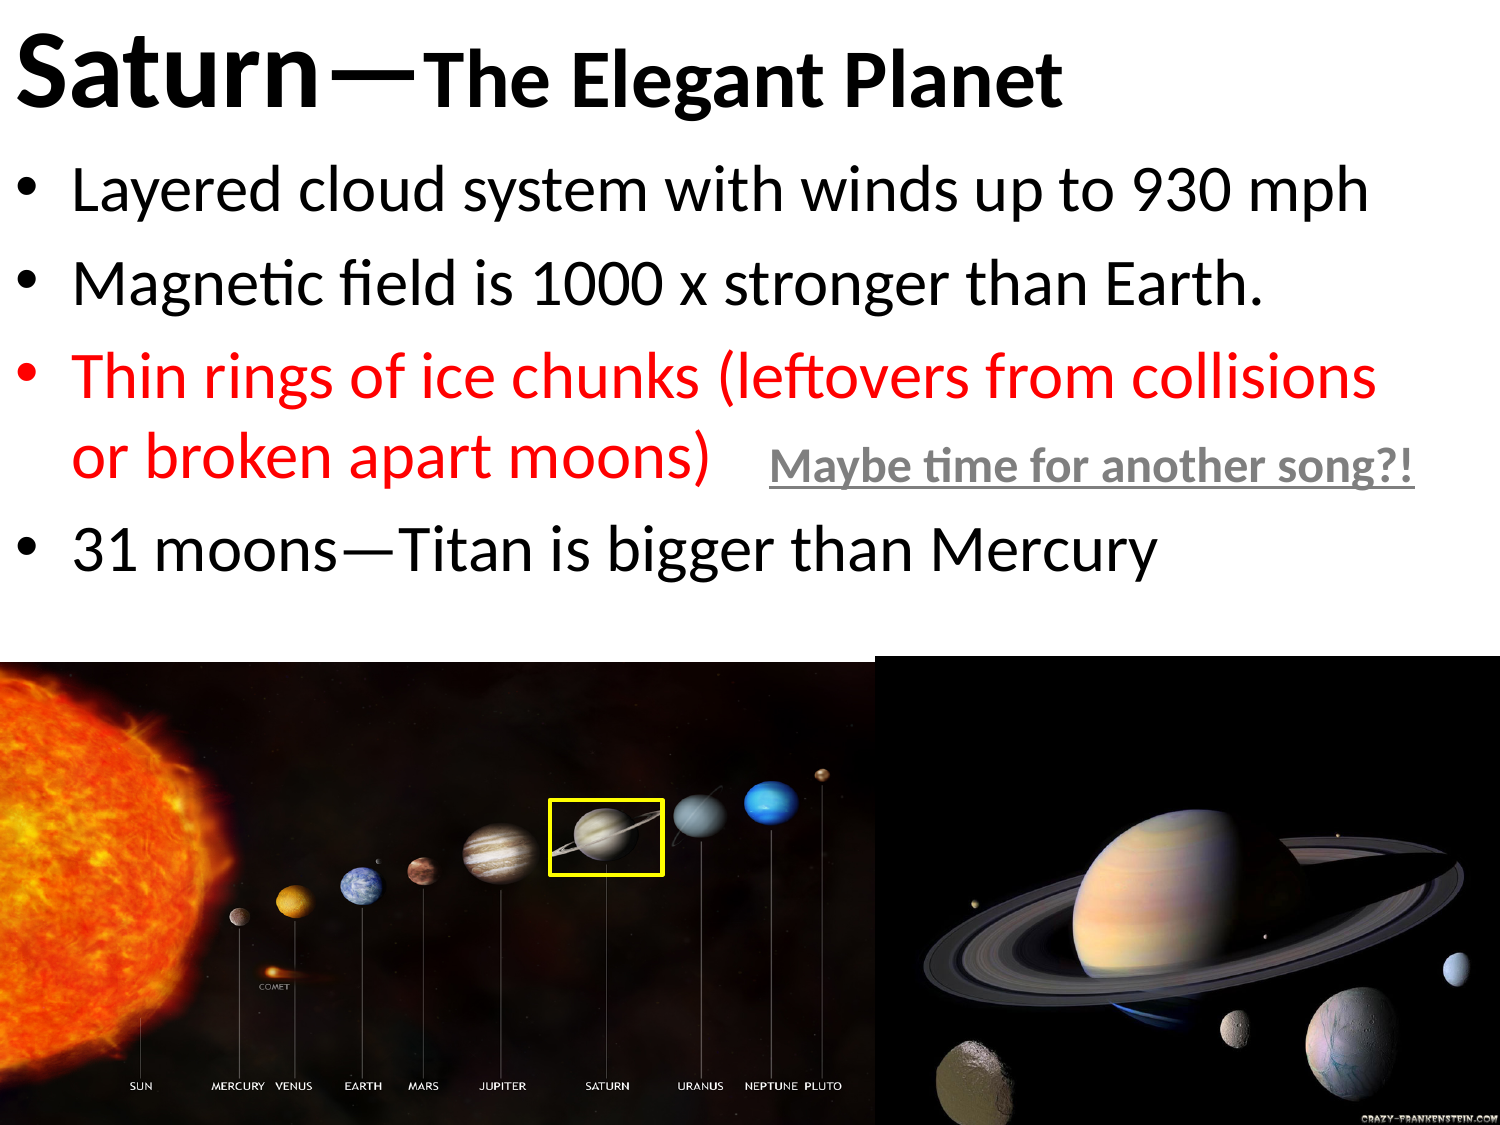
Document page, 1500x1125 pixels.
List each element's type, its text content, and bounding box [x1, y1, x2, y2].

title Saturn—The Elegant Planet [0, 0, 1350, 125]
picture [0, 655, 1500, 1125]
text_box Maybe time for another song?! [754, 424, 1430, 500]
list Layered cloud system with winds up to 930 mph Magnetic field is 1000 x stronger than Earth. Thin rings of ice chunks (leftovers from collisions or broken apart moons) 31 moons—Titan is bigger than Mercury [0, 137, 1450, 660]
